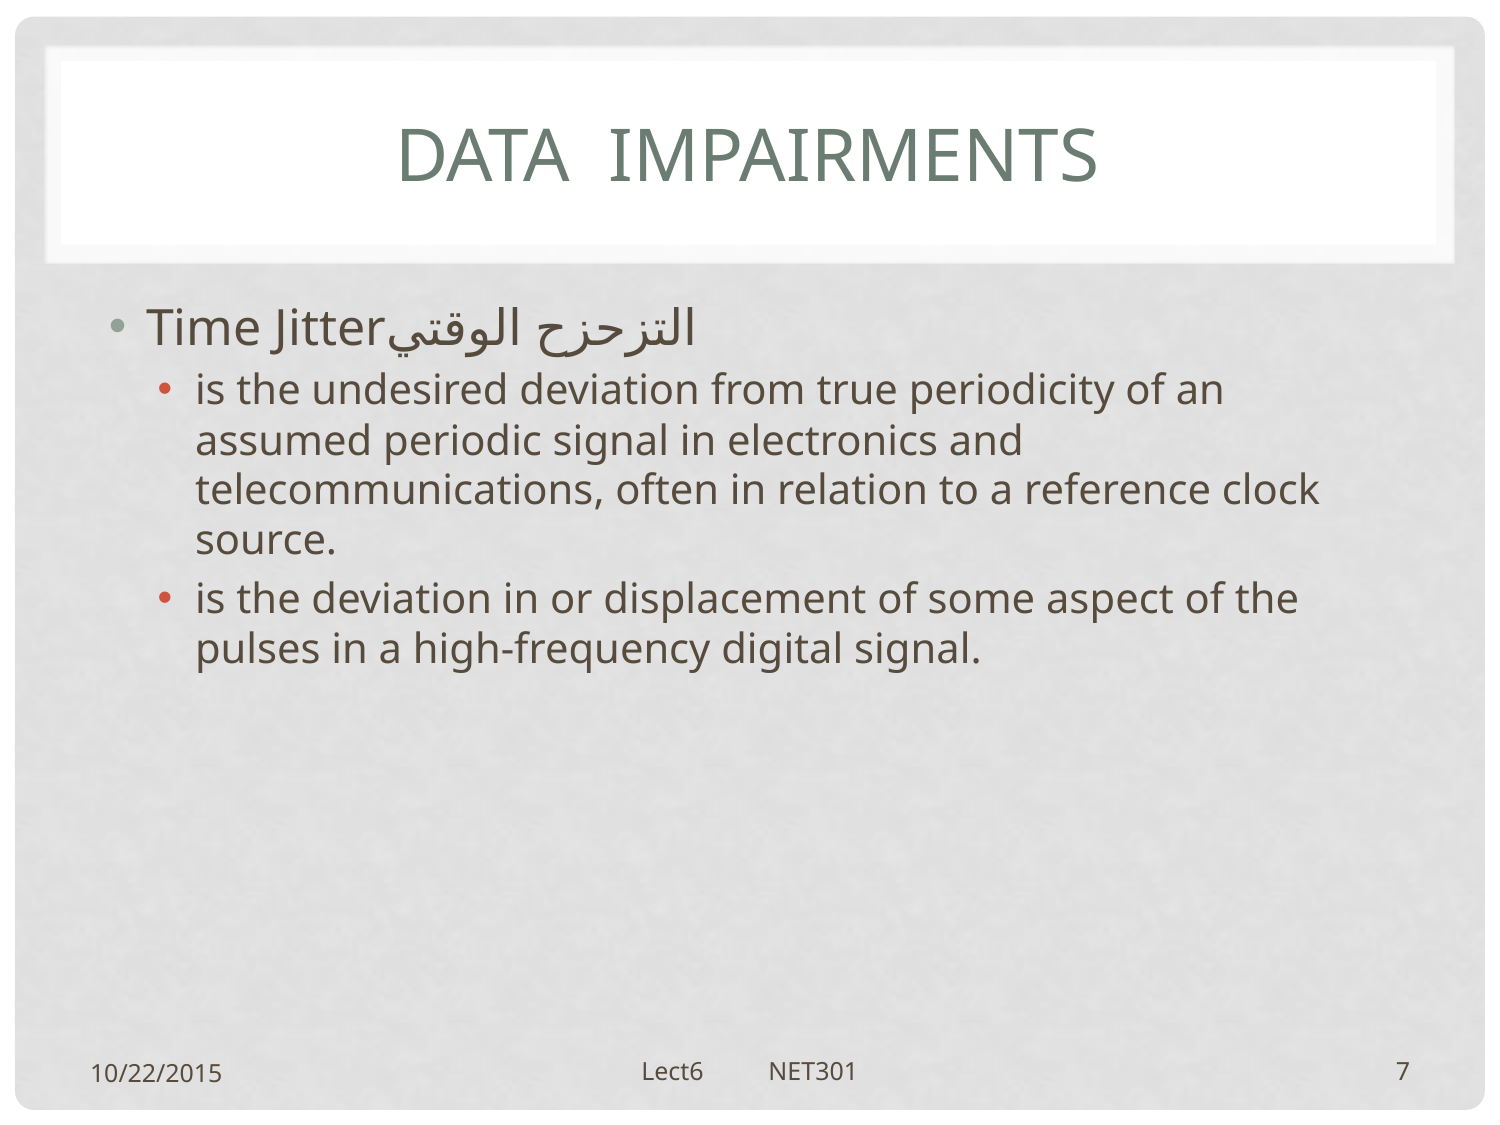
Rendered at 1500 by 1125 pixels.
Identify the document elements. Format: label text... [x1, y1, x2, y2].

slide_number 7 [1074, 1042, 1425, 1103]
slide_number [75, 1042, 425, 1103]
footer Lect6 NET301 [512, 1042, 988, 1103]
title Data impairments [69, 66, 1425, 238]
list Time Jitterالتزحزح الوقتي is the undesired deviation from true periodicity of an assumed periodic signal in electronics and telecommunications, often in relation to a reference clock source. is the deviation in or displacement of some aspect of the pulses in a high-frequency digital signal. [75, 287, 1425, 1005]
